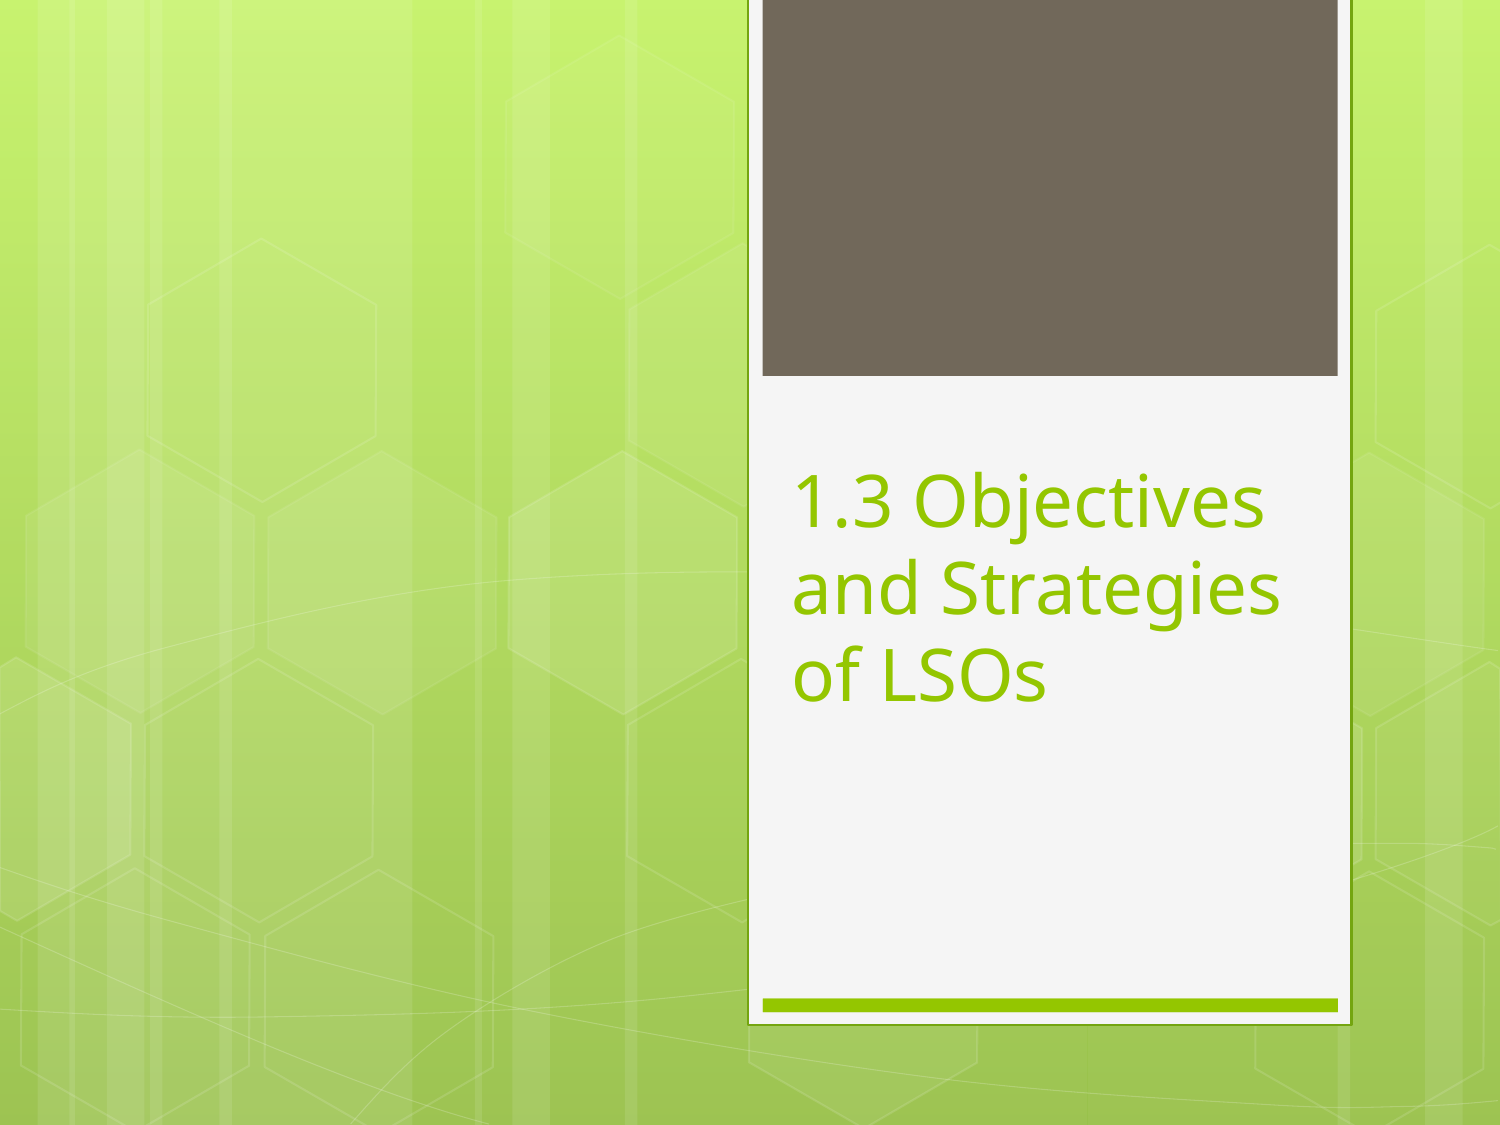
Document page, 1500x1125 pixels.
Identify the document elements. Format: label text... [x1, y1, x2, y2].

title 1.3 Objectives and Strategies of LSOs [776, 444, 1320, 724]
